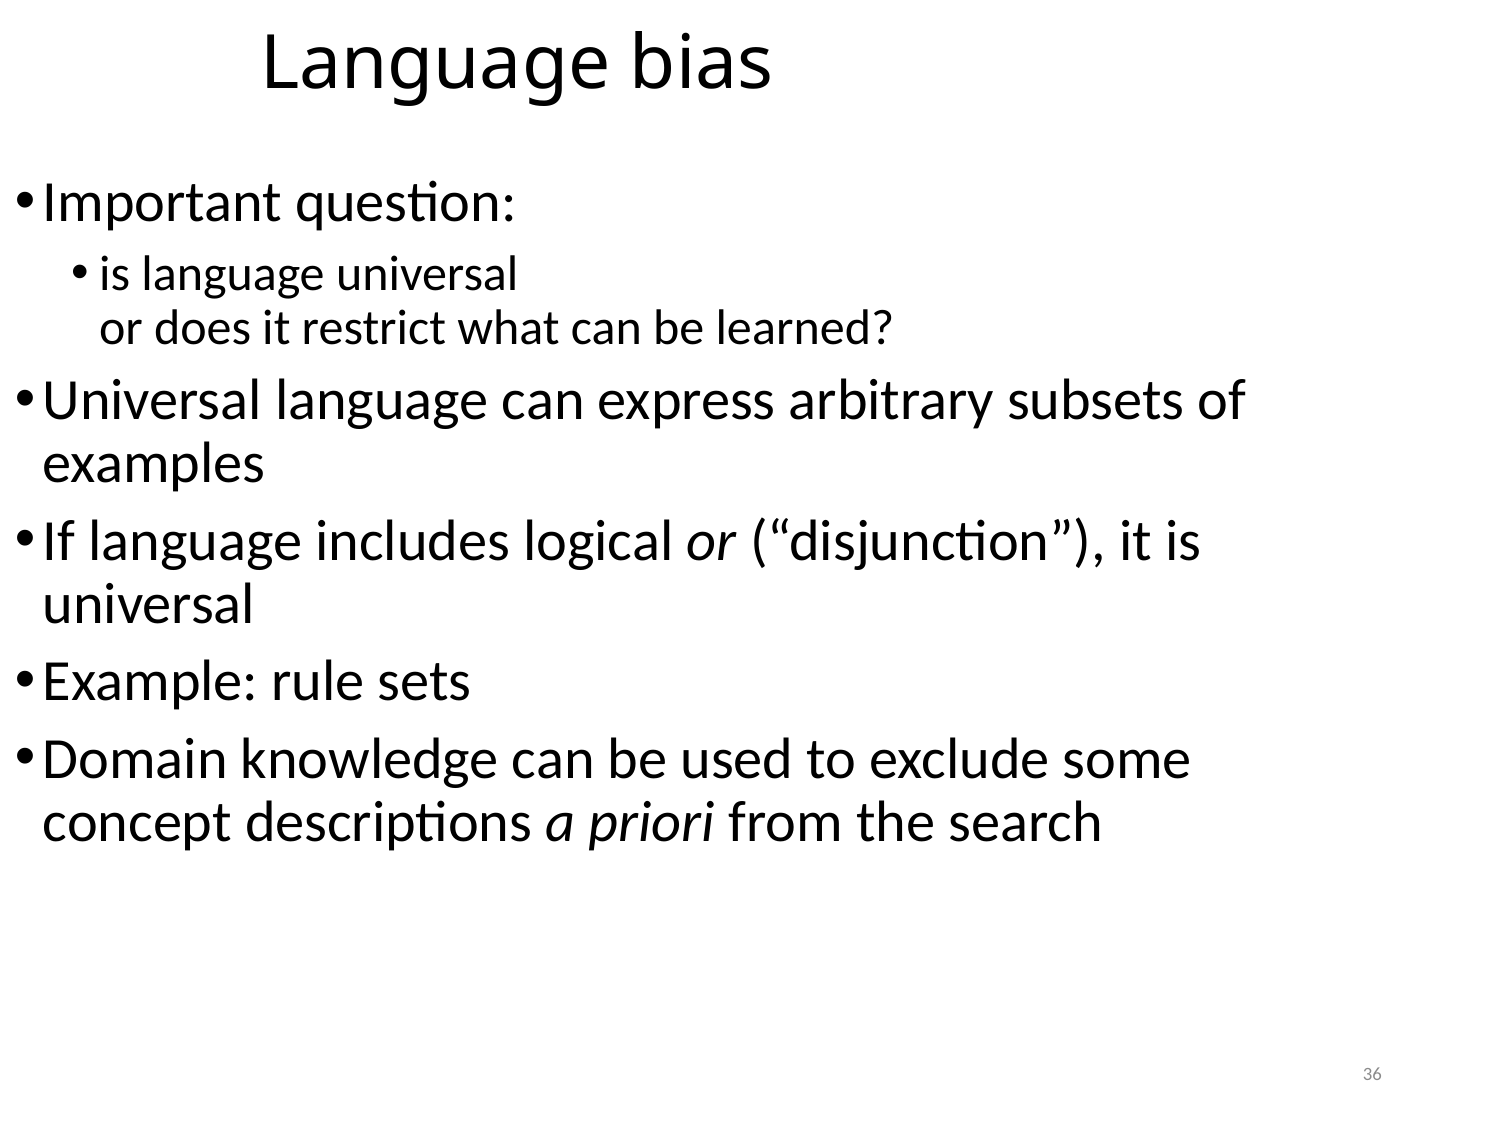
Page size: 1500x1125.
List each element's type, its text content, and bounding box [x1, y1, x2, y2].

slide_number 36 [1059, 1042, 1397, 1103]
list Important question: is language universal or does it restrict what can be learned? Universal language can express arbitrary subsets of examples If language includes logical or (“disjunction”), it is universal Example: rule sets Domain knowledge can be used to exclude some concept descriptions a priori from the search [0, 164, 1409, 862]
title Language bias [245, 0, 1500, 159]
